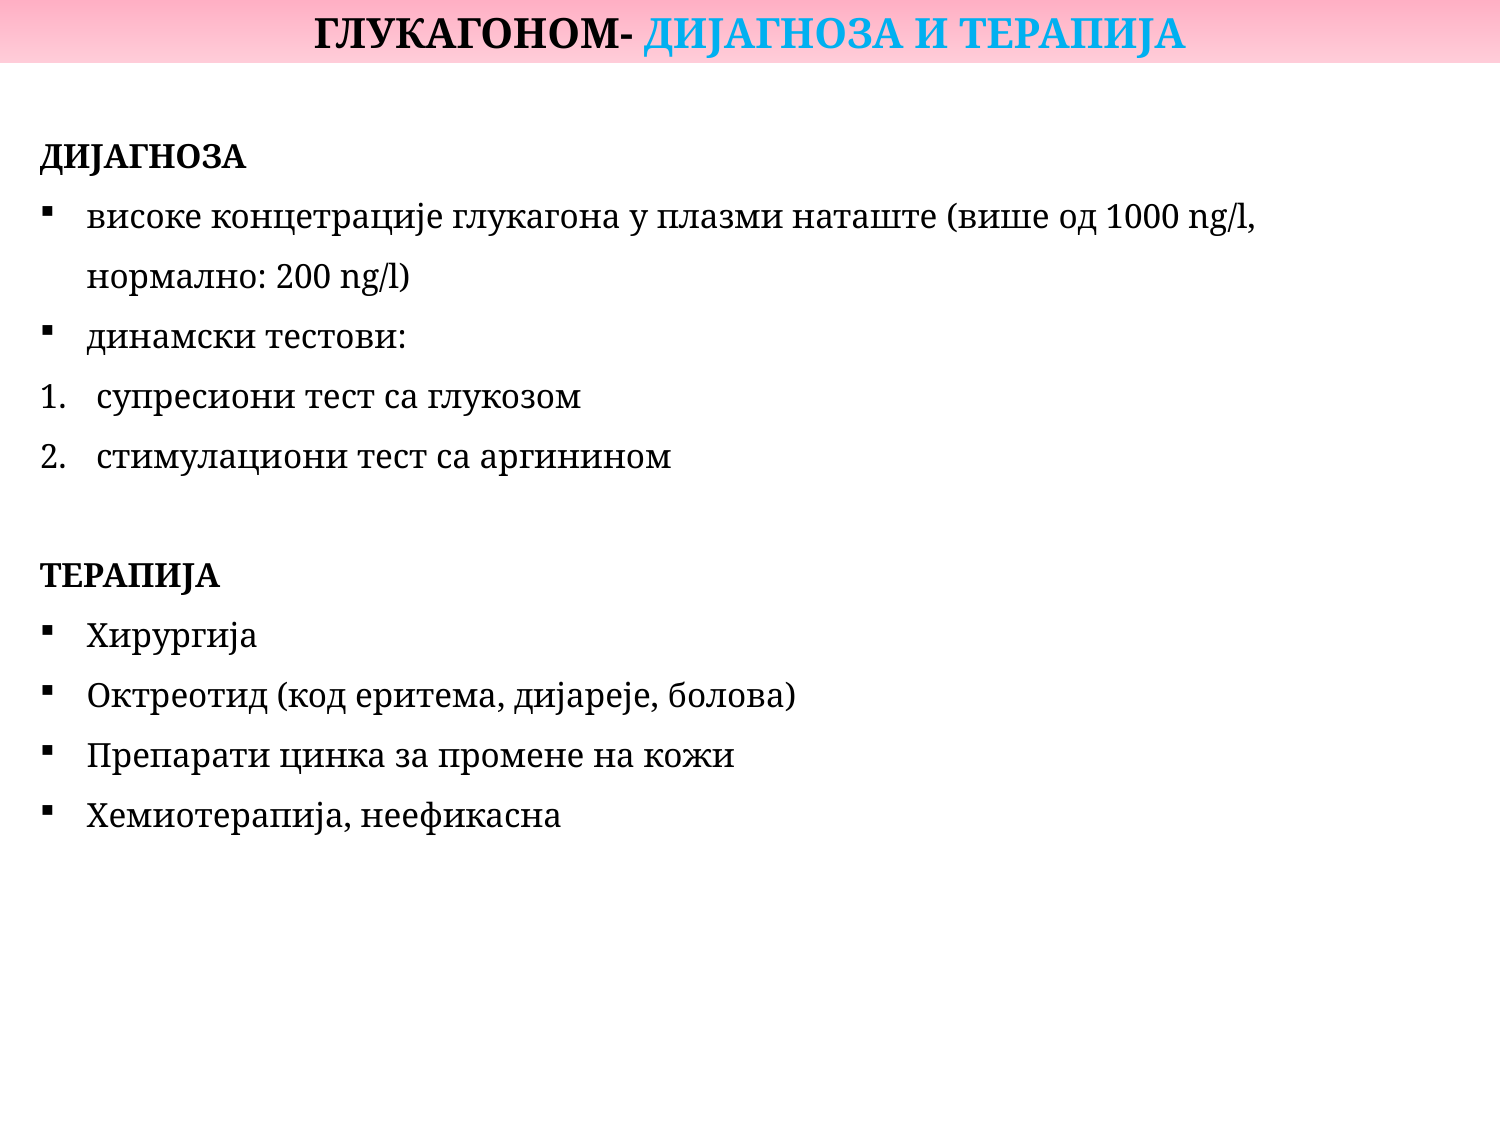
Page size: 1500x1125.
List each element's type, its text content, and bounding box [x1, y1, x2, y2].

text_box ДИЈАГНОЗА високе концетрације глукагона у плазми наташте (више од 1000 ng/l, нормално: 200 ng/l) динамски тестови: супресиони тест са глукозом стимулациони тест са аргинином ТЕРАПИЈА Хирургија Октреотид (код еритема, дијареје, болова) Препарати цинка за промене на кожи Хемиотерапија, неефикасна [24, 108, 1425, 842]
text_box ГЛУКАГОНОМ- ДИЈАГНОЗА И ТЕРАПИЈА [0, 0, 1500, 63]
